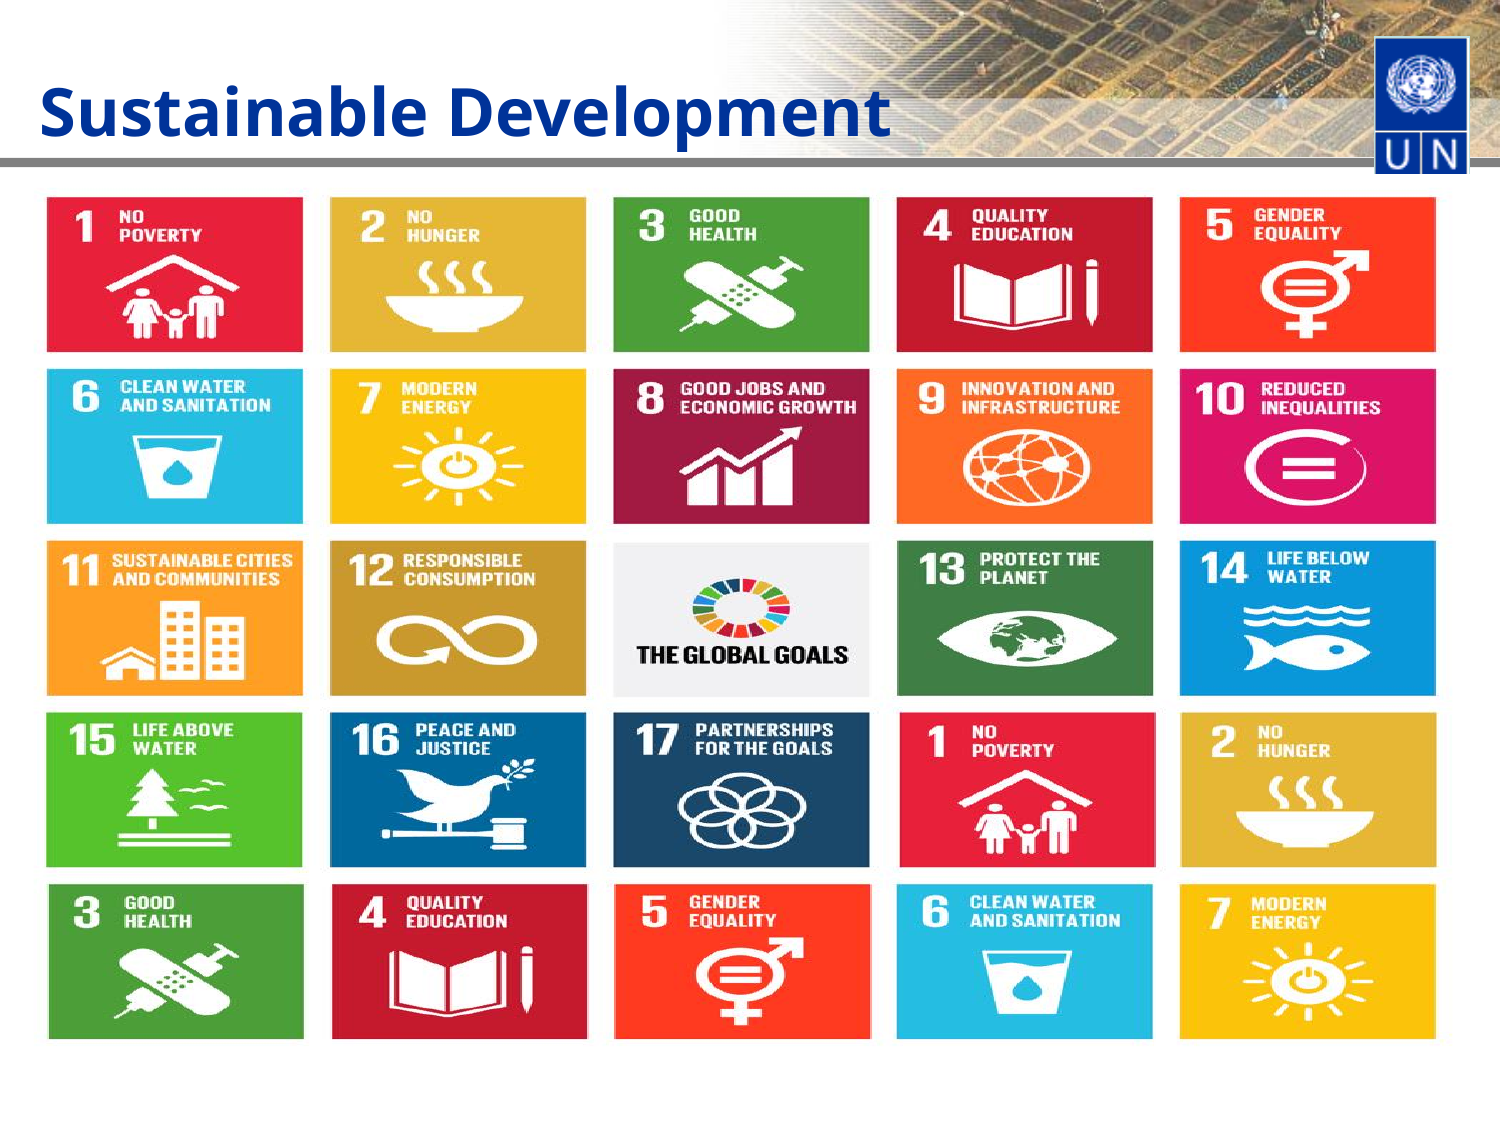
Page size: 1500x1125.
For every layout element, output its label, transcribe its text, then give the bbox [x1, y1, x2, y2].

picture [12, 38, 1476, 1060]
list Sustainable Development [24, 62, 1125, 172]
picture [703, 0, 1500, 157]
